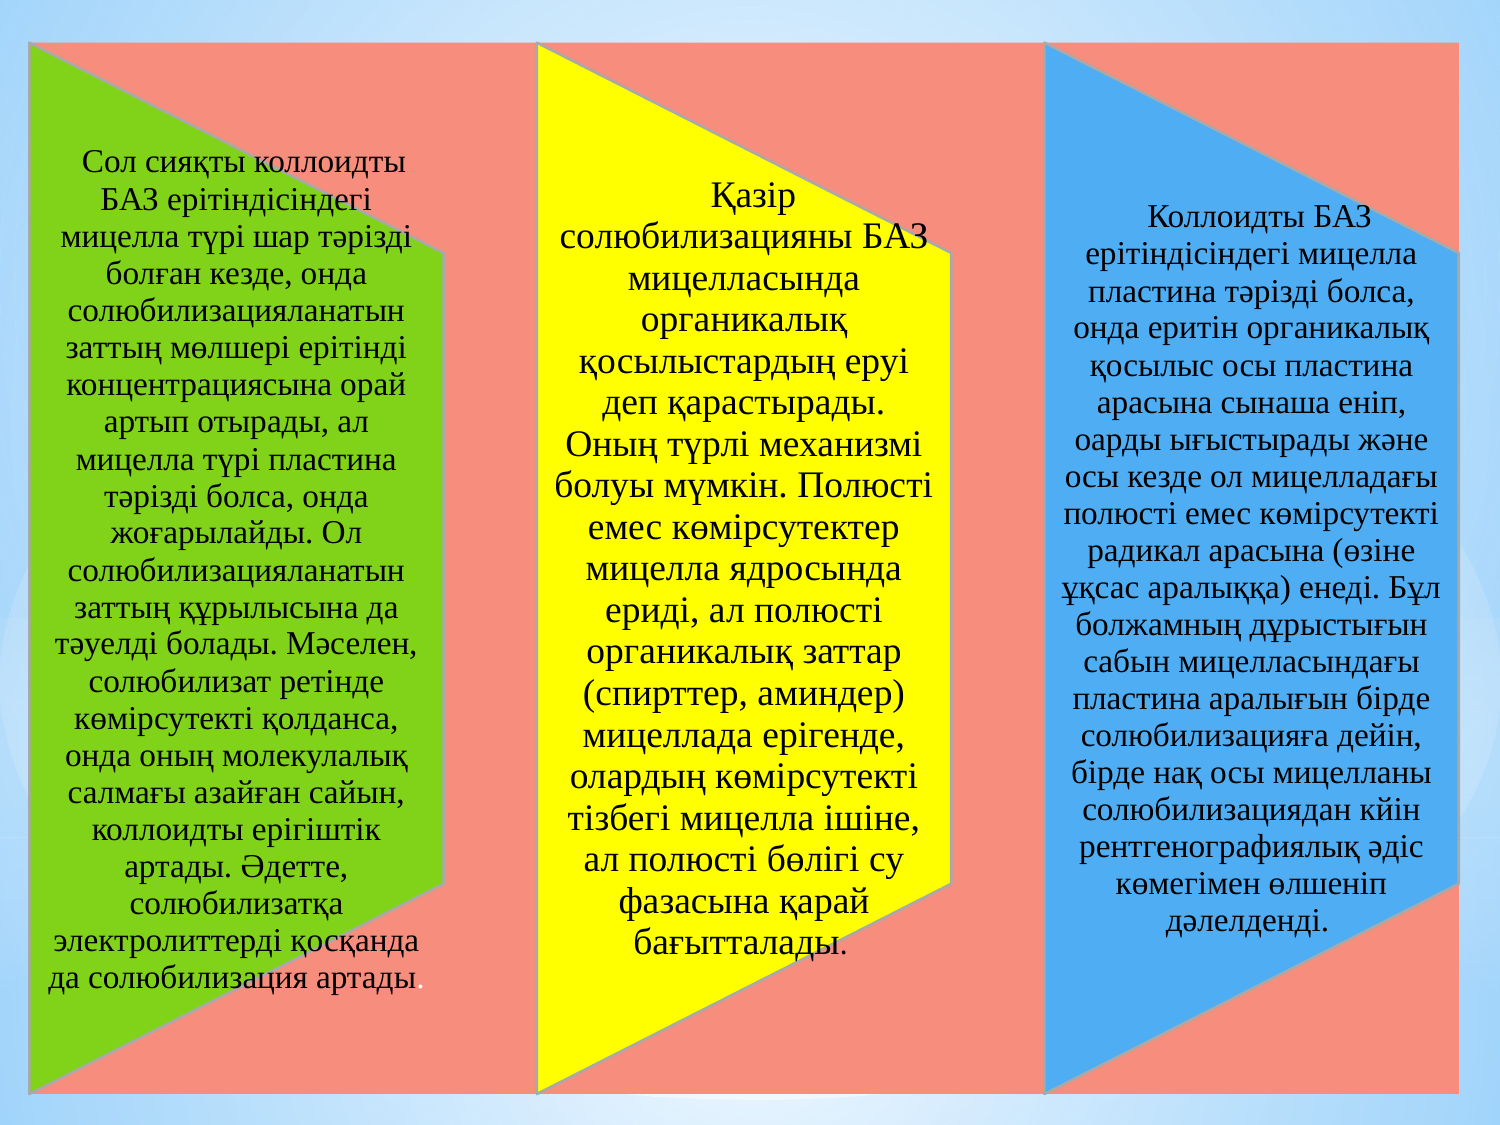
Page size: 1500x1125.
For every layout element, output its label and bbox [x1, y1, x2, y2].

list [29, 42, 1460, 1095]
